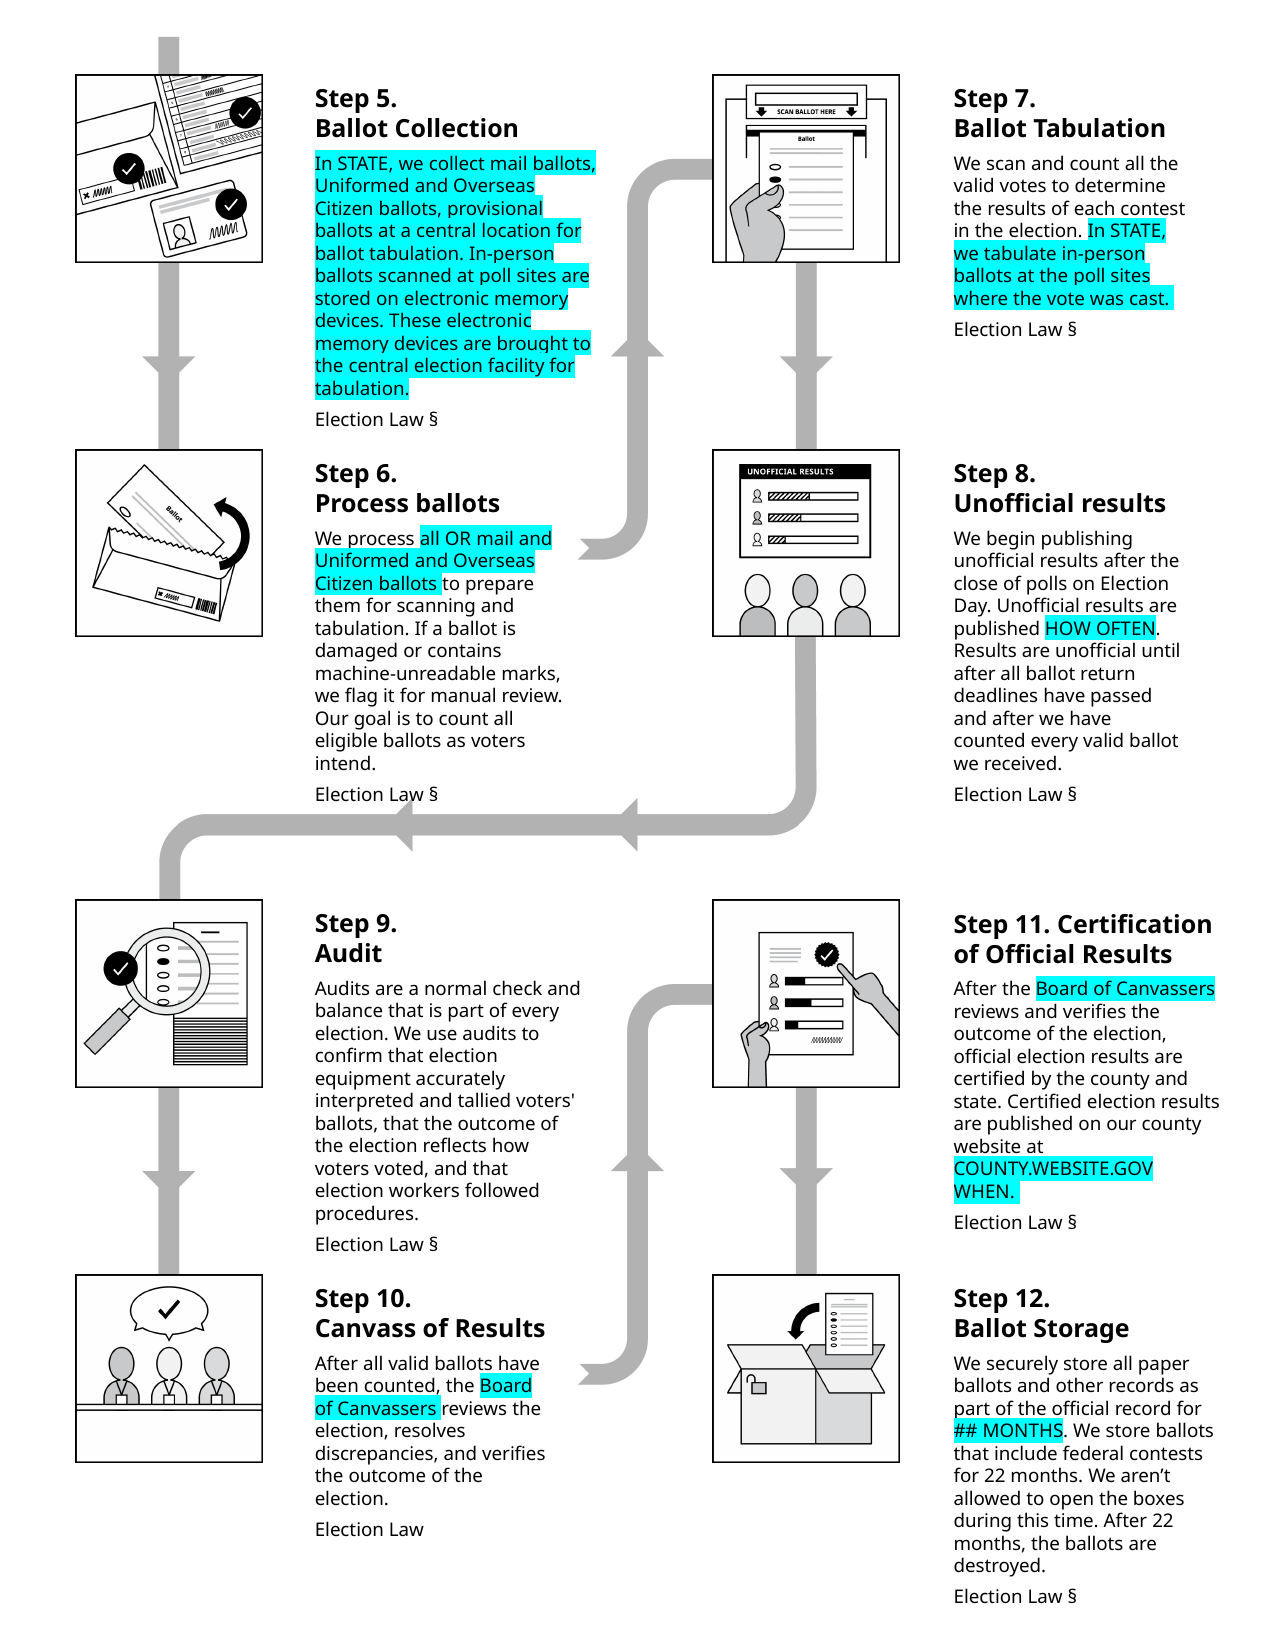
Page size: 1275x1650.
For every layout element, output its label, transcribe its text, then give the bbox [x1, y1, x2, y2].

list Step 5. Ballot Collection In STATE, we collect mail ballots, Uniformed and Overseas Citizen ballots, provisional ballots at a central location for ballot tabulation. In-person ballots scanned at poll sites are stored on electronic memory devices. These electronic memory devices are brought to the central election facility for tabulation. Election Law § [300, 75, 611, 415]
list Step 11. Certification of Official Results After the Board of Canvassers reviews and verifies the outcome of the election, official election results are certified by the county and state. Certified election results are published on our county website at COUNTY.WEBSITE.GOV WHEN. Election Law § [938, 900, 1238, 1241]
list Step 7. Ballot Tabulation We scan and count all the valid votes to determine the results of each contest in the election. In STATE, we tabulate in-person ballots at the poll sites where the vote was cast. Election Law § [938, 75, 1202, 415]
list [712, 899, 900, 1088]
list Step 10. Canvass of Results After all valid ballots have been counted, the Board of Canvassers reviews the election, resolves discrepancies, and verifies the outcome of the election. Election Law [300, 1275, 563, 1615]
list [74, 449, 263, 637]
picture [0, 0, 1275, 1650]
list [74, 1274, 263, 1463]
list Step 8. Unofficial results We begin publishing unofficial results after the close of polls on Election Day. Unofficial results are published HOW OFTEN. Results are unofficial until after all ballot return deadlines have passed and after we have counted every valid ballot we received. Election Law § [938, 450, 1202, 790]
list Step 6. Process ballots We process all OR mail and Uniformed and Overseas Citizen ballots to prepare them for scanning and tabulation. If a ballot is damaged or contains machine-unreadable marks, we flag it for manual review. Our goal is to count all eligible ballots as voters intend. Election Law § [300, 450, 596, 790]
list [712, 449, 900, 637]
list Step 9. Audit Audits are a normal check and balance that is part of every election. We use audits to confirm that election equipment accurately interpreted and tallied voters' ballots, that the outcome of the election reflects how voters voted, and that election workers followed procedures. Election Law § [300, 900, 596, 1240]
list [74, 899, 263, 1088]
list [712, 74, 900, 263]
list Step 12. Ballot Storage We securely store all paper ballots and other records as part of the official record for ## MONTHS. We store ballots that include federal contests for 22 months. We aren’t allowed to open the boxes during this time. After 22 months, the ballots are destroyed. Election Law § [938, 1275, 1238, 1615]
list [712, 1274, 900, 1463]
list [74, 74, 263, 263]
